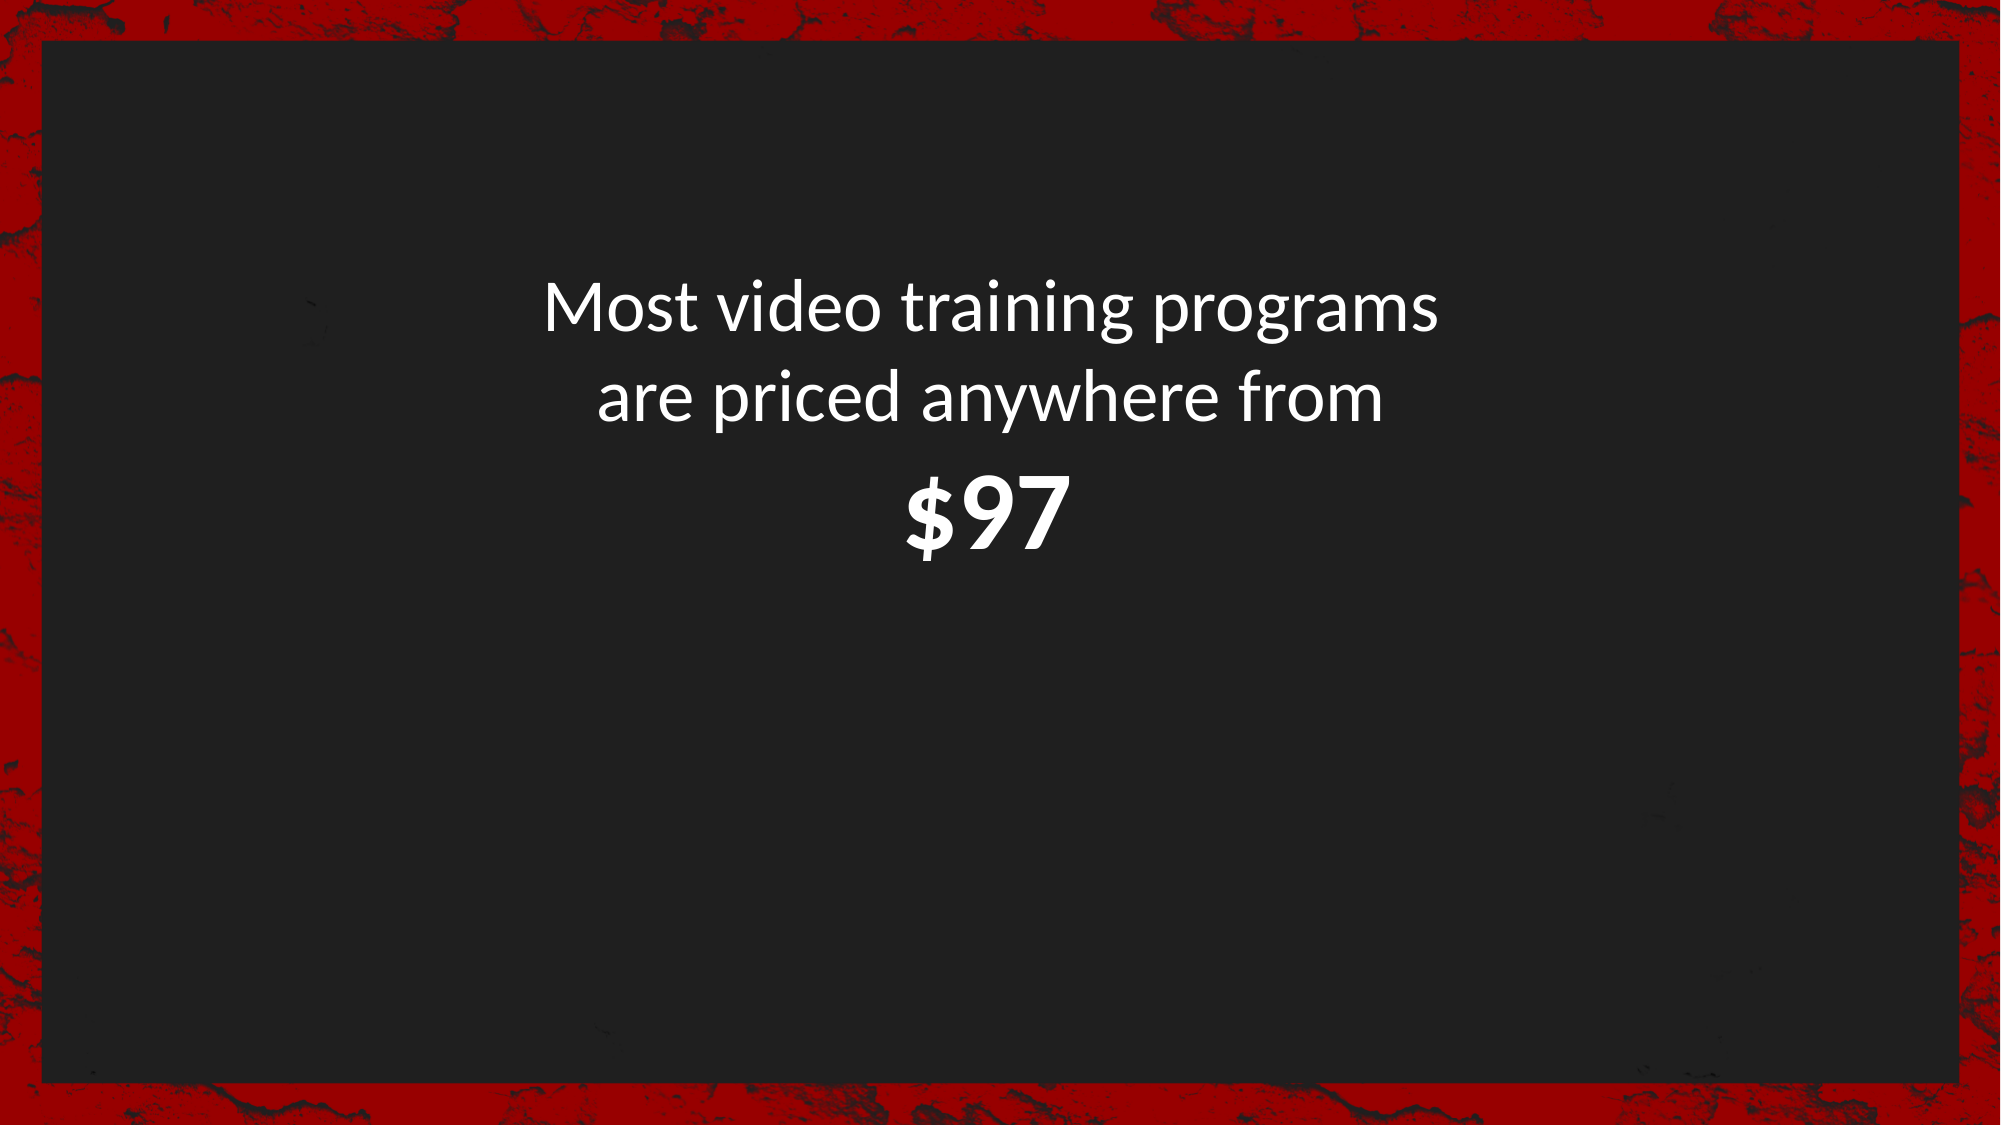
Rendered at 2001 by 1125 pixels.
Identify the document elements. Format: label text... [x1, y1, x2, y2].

text_box Most video training programs are priced anywhere from $97 [0, 249, 2000, 580]
picture [0, 0, 2001, 1125]
